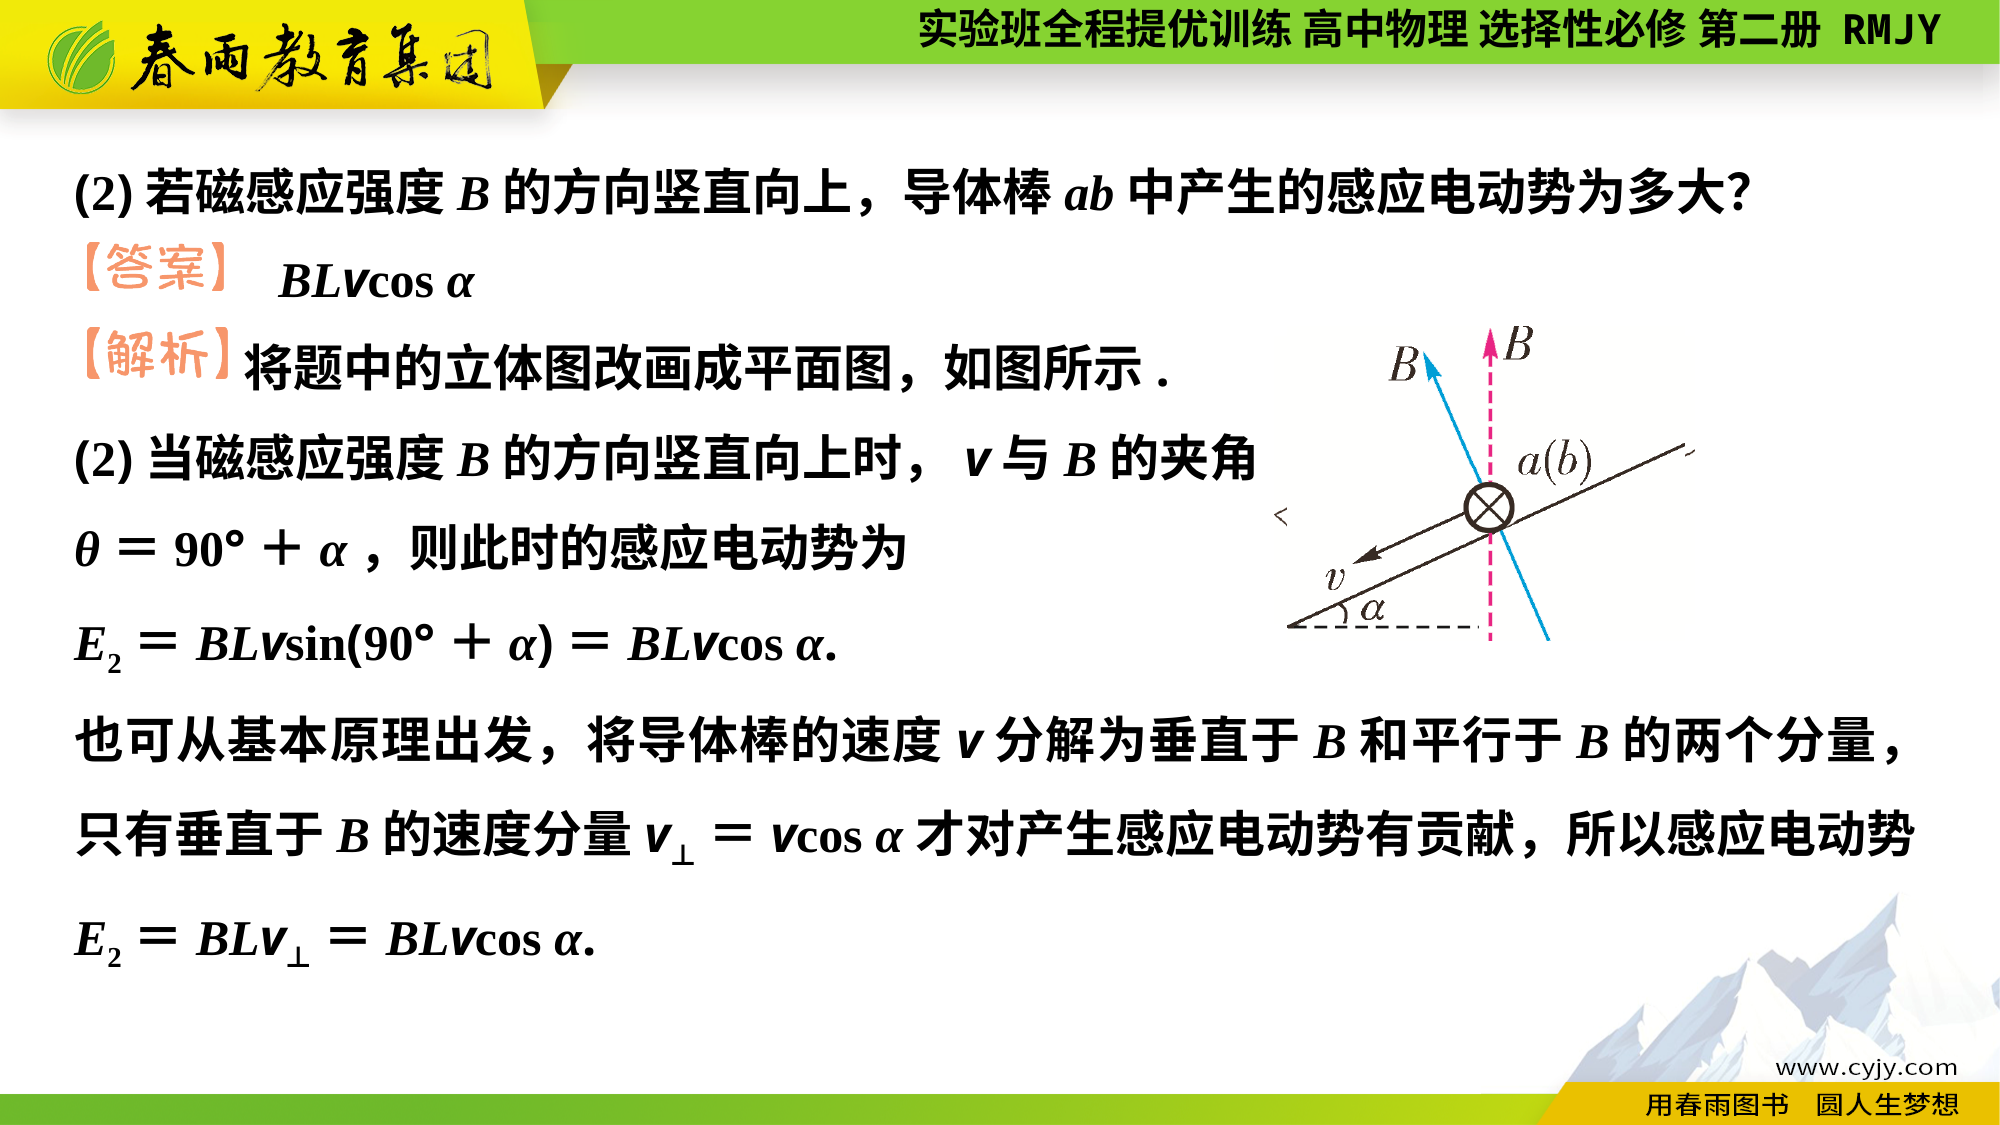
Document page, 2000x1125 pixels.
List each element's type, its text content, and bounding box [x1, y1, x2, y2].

picture [0, 0, 2000, 1125]
text_box BLvcos α [263, 209, 490, 298]
text_box 将题中的立体图改画成平面图，如图所示. (2)当磁感应强度B的方向竖直向上时，v与B的夹角 θ＝90°＋α，则此时的感应电动势为 E2＝BLvsin(90°＋α)＝BLvcos α. 也可从基本原理出发，将导体棒的速度v分解为垂直于B和平行于B的两个分量，只有垂直于B的速度分量v⊥＝vcos α才对产生感应电动势有贡献，所以感应电动势E2＝BLv⊥＝BLvcos α. [59, 298, 1944, 982]
list (2)若磁感应强度B的方向竖直向上，导体棒ab中产生的感应电动势为多大？ [59, 122, 1944, 217]
